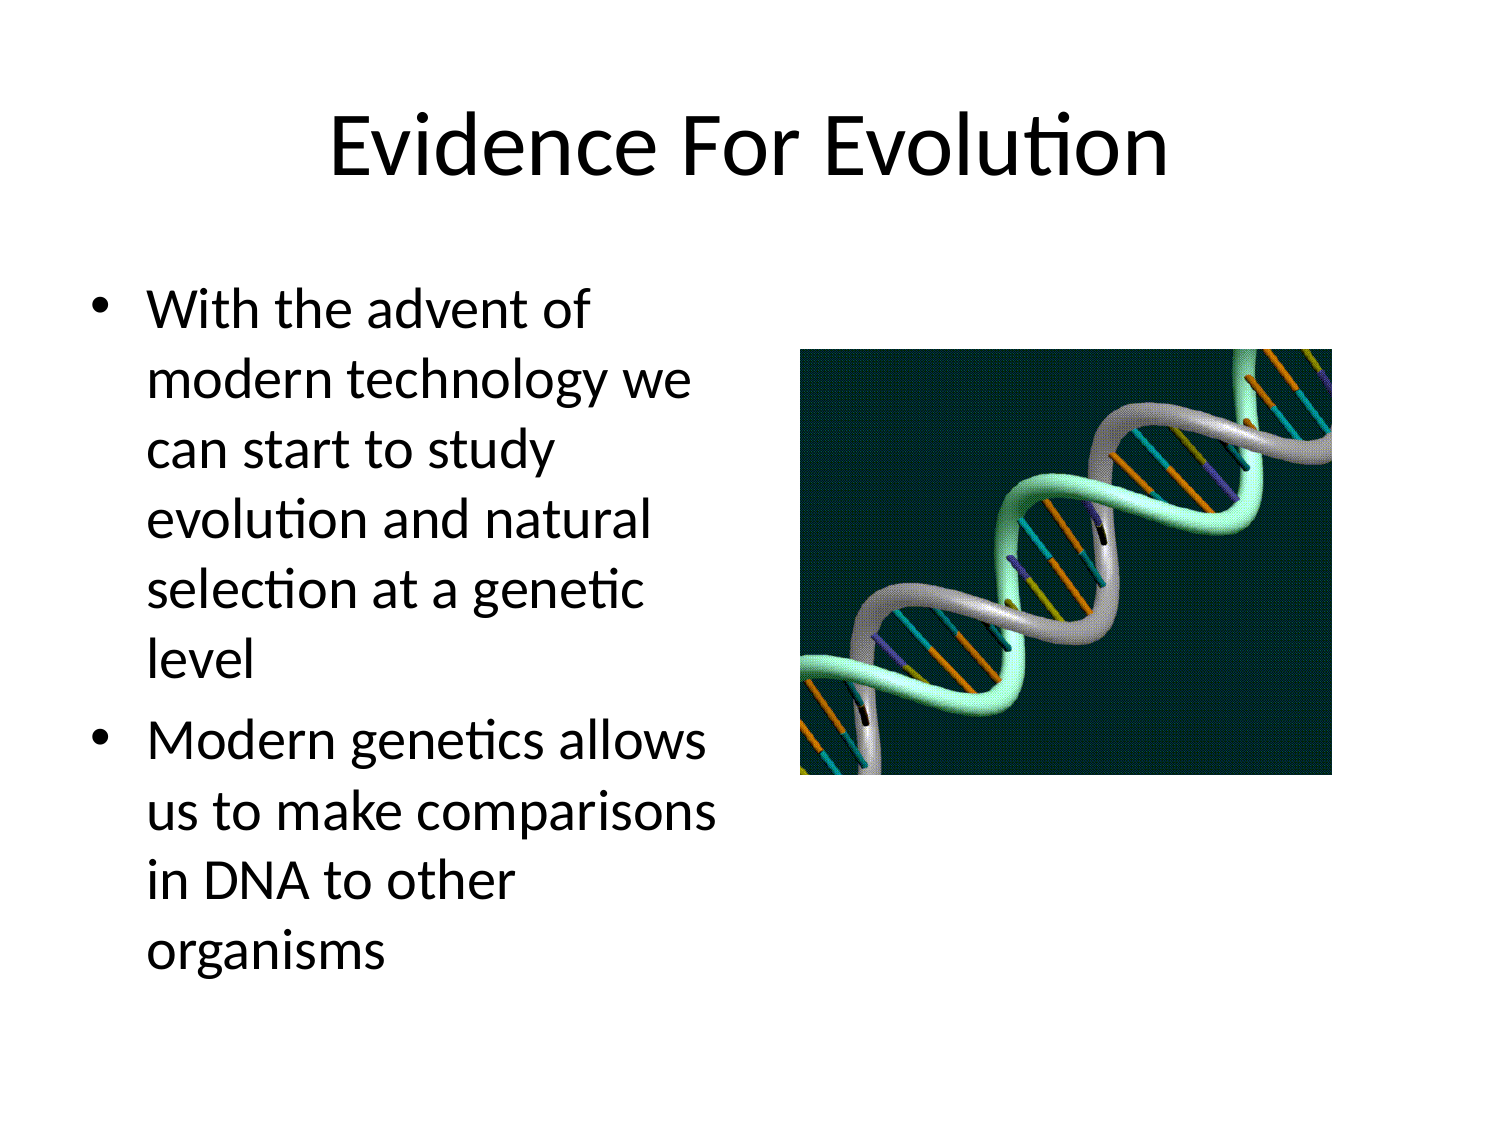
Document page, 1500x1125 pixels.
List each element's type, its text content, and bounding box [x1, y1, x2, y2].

title Evidence For Evolution [75, 45, 1425, 233]
list With the advent of modern technology we can start to study evolution and natural selection at a genetic level Modern genetics allows us to make comparisons in DNA to other organisms [75, 262, 738, 1005]
picture [799, 349, 1332, 776]
